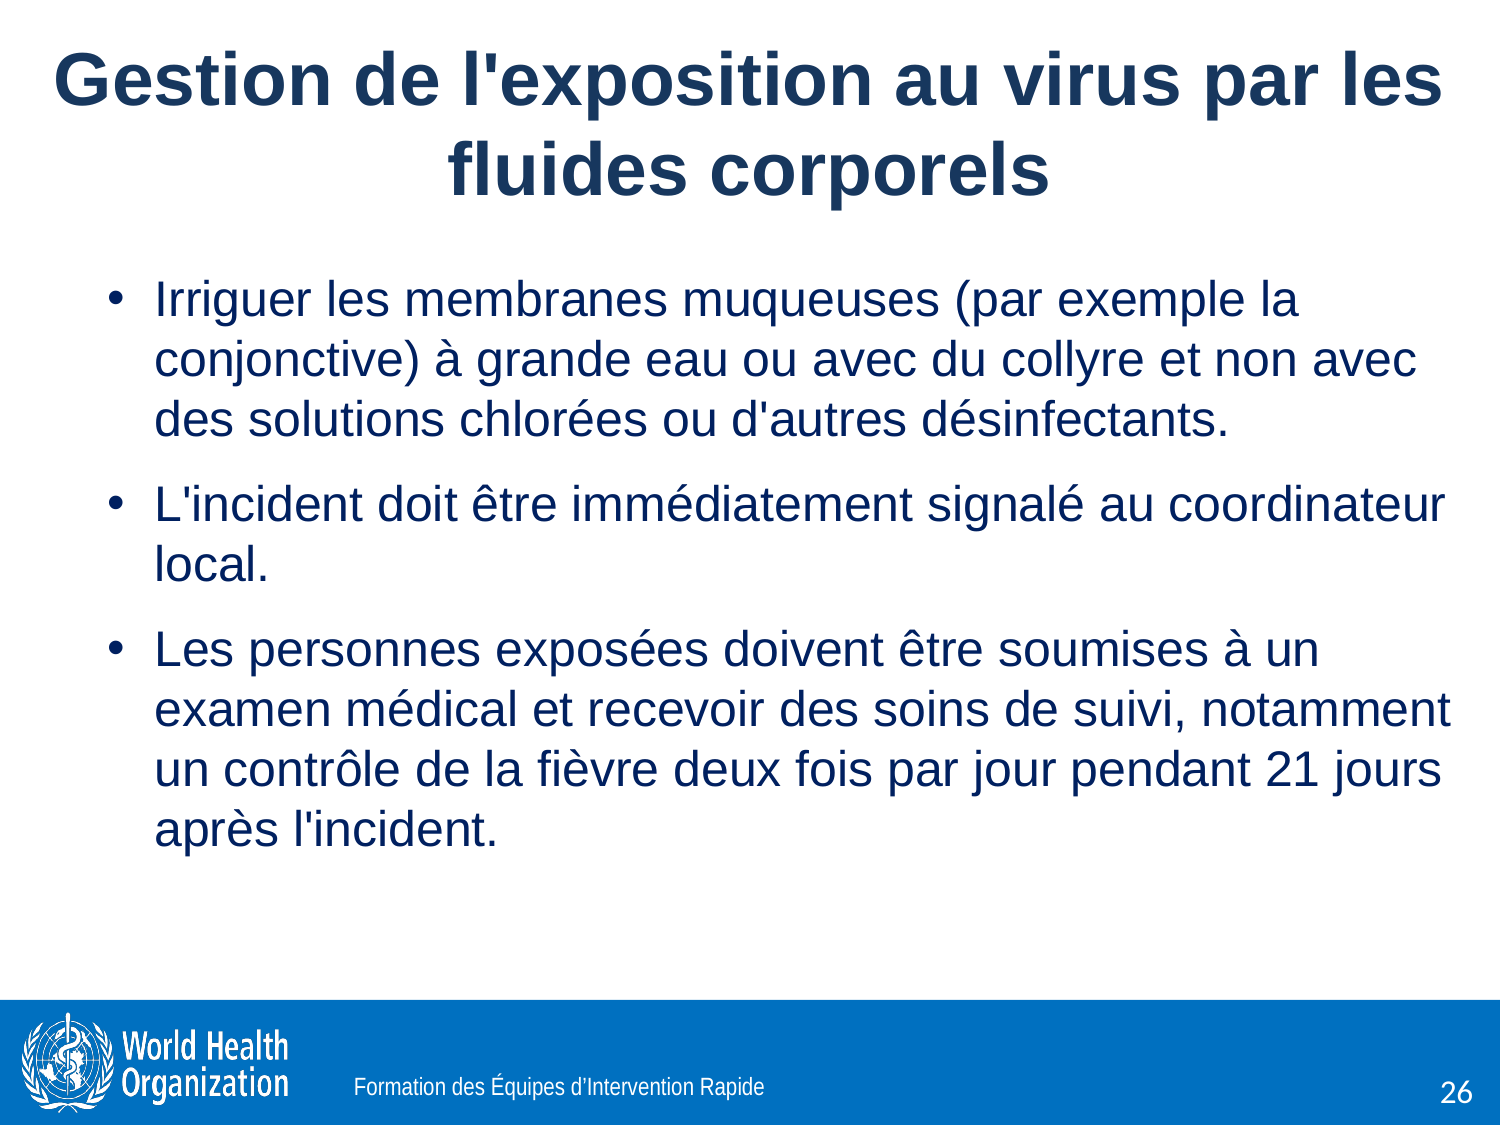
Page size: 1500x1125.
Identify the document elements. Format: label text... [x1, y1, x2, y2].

text_box Gestion de l'exposition au virus par les fluides corporels [0, 22, 1500, 218]
picture [21, 1012, 288, 1113]
text_box Irriguer les membranes muqueuses (par exemple la conjonctive) à grande eau ou avec du collyre et non avec des solutions chlorées ou d'autres désinfectants. L'incident doit être immédiatement signalé au coordinateur local. Les personnes exposées doivent être soumises à un examen médical et recevoir des soins de suivi, notamment un contrôle de la fièvre deux fois par jour pendant 21 jours après l'incident. [17, 259, 1489, 865]
